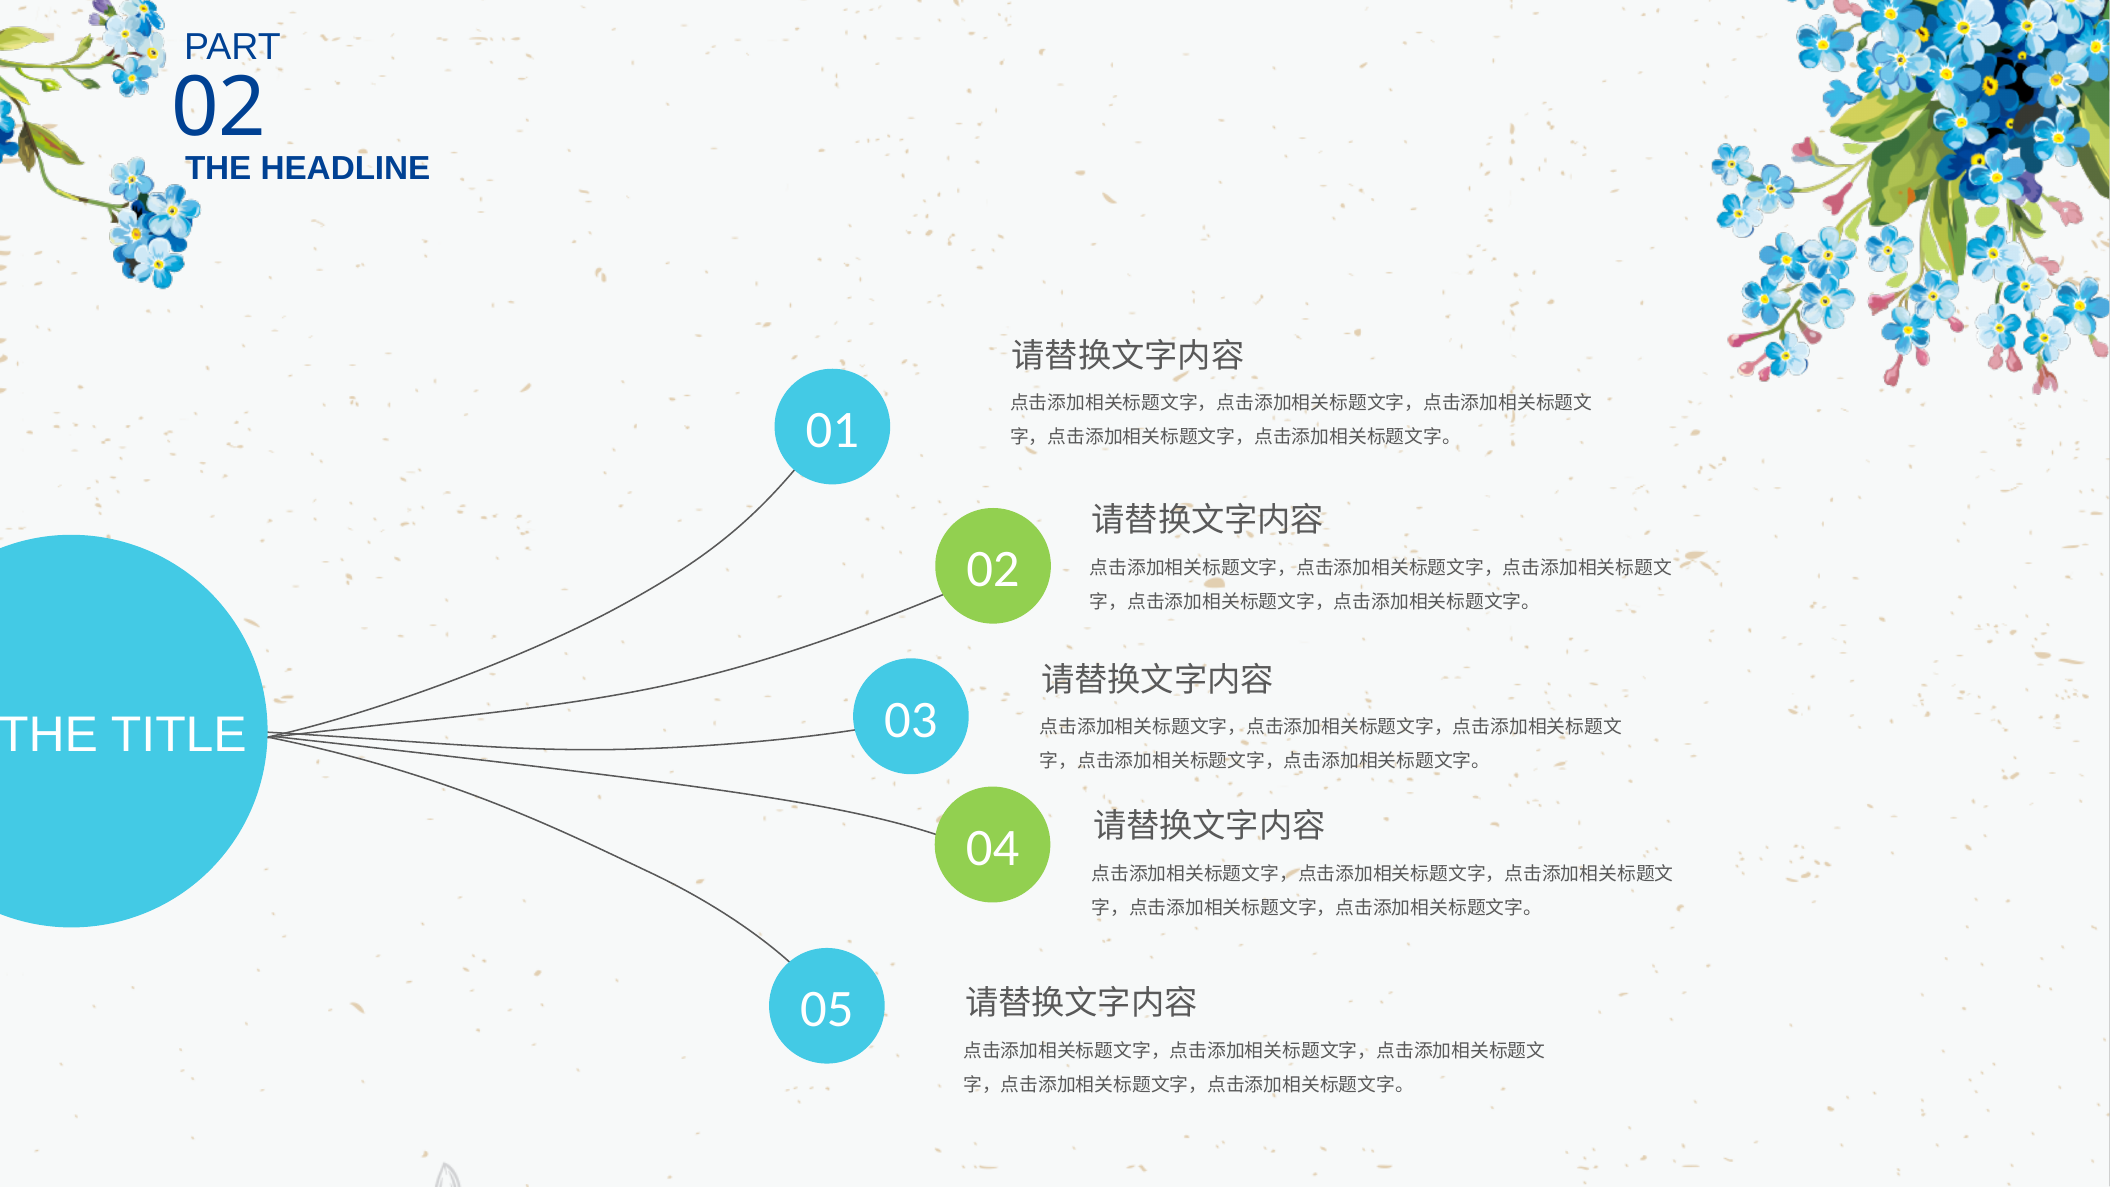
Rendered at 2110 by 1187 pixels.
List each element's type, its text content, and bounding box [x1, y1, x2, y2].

text_box 01 [774, 368, 891, 430]
text_box 请替换文字内容 [1078, 797, 1341, 852]
text_box 请替换文字内容 [997, 326, 1260, 381]
text_box 请替换文字内容 [1026, 650, 1290, 705]
text_box 点击添加相关标题文字，点击添加相关标题文字，点击添加相关标题文字，点击添加相关标题文字，点击添加相关标题文字。 [1075, 537, 1693, 620]
text_box 04 [991, 786, 1051, 903]
text_box 点击添加相关标题文字，点击添加相关标题文字，点击添加相关标题文字，点击添加相关标题文字，点击添加相关标题文字。 [948, 1020, 1566, 1103]
text_box 点击添加相关标题文字，点击添加相关标题文字，点击添加相关标题文字，点击添加相关标题文字，点击添加相关标题文字。 [995, 372, 1613, 455]
text_box 05 [769, 1003, 885, 1064]
text_box THE HEADLINE [170, 138, 446, 194]
text_box 请替换文字内容 [1076, 491, 1340, 546]
text_box 点击添加相关标题文字，点击添加相关标题文字，点击添加相关标题文字，点击添加相关标题文字，点击添加相关标题文字。 [1025, 696, 1643, 779]
text_box PART [169, 14, 296, 75]
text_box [260, 430, 991, 1003]
text_box 02 [991, 507, 1051, 624]
text_box 02 [156, 44, 281, 159]
picture [0, 0, 2110, 1187]
text_box 请替换文字内容 [950, 974, 1213, 1029]
text_box THE TITLE [0, 534, 260, 928]
text_box 点击添加相关标题文字，点击添加相关标题文字，点击添加相关标题文字，点击添加相关标题文字，点击添加相关标题文字。 [1076, 843, 1695, 926]
